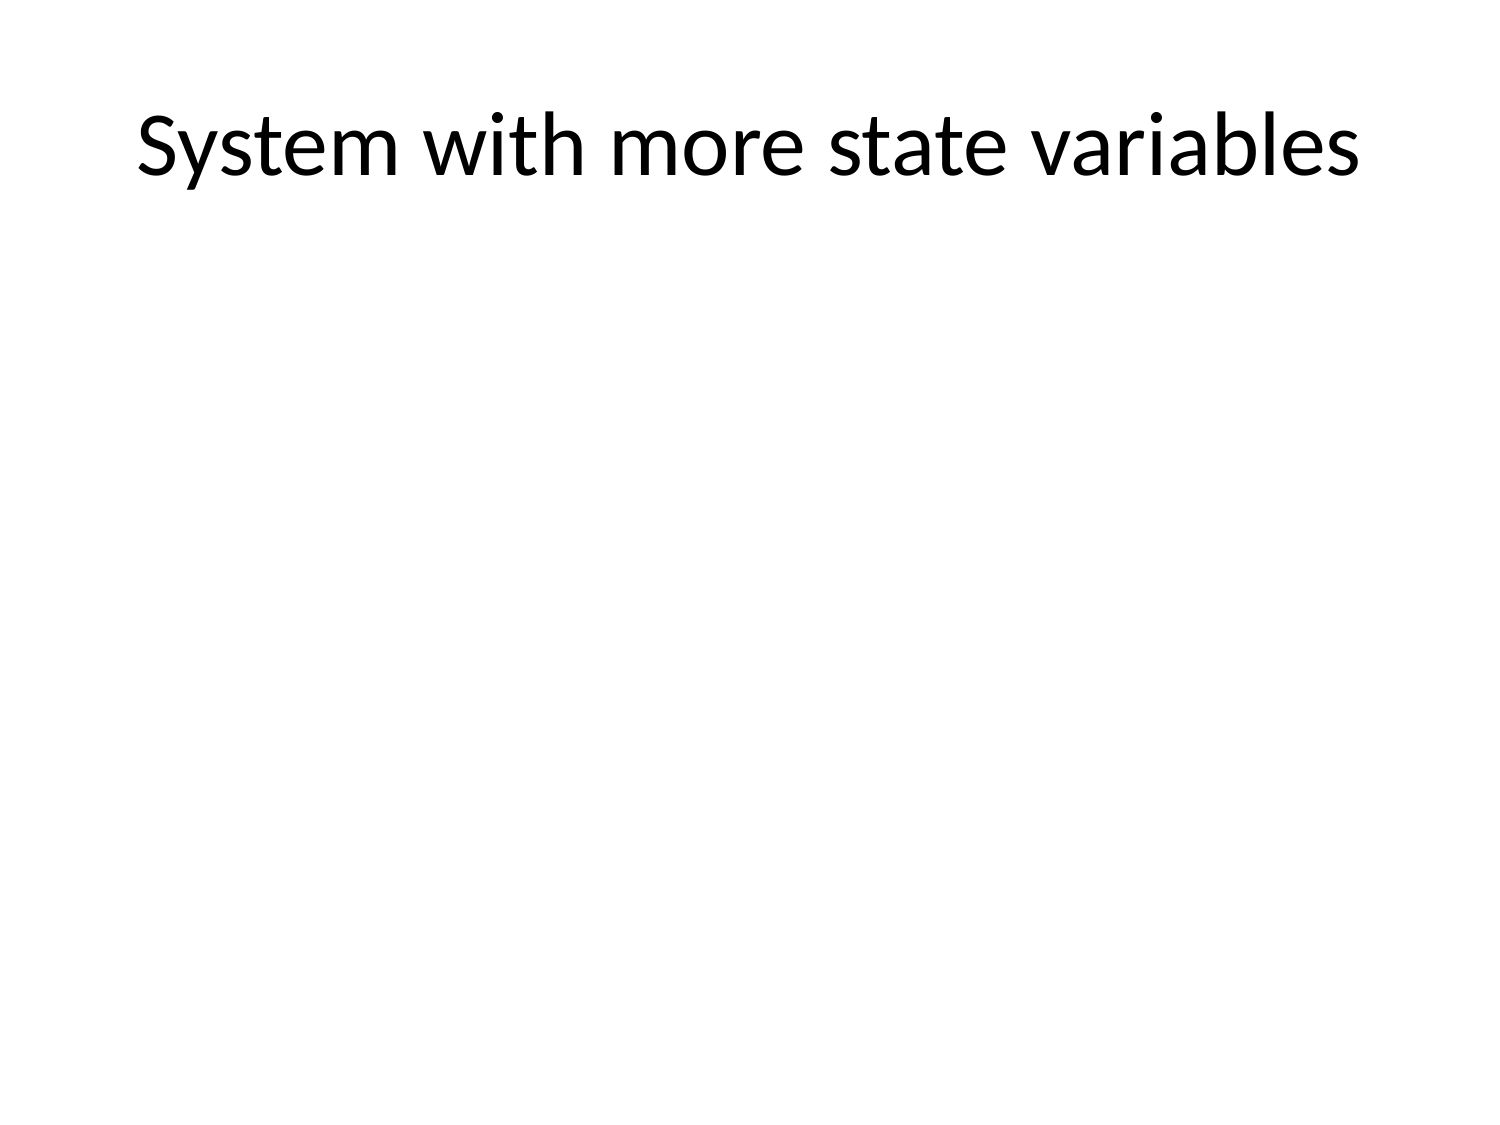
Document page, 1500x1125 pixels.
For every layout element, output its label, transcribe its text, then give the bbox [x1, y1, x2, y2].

title System with more state variables [75, 45, 1425, 233]
